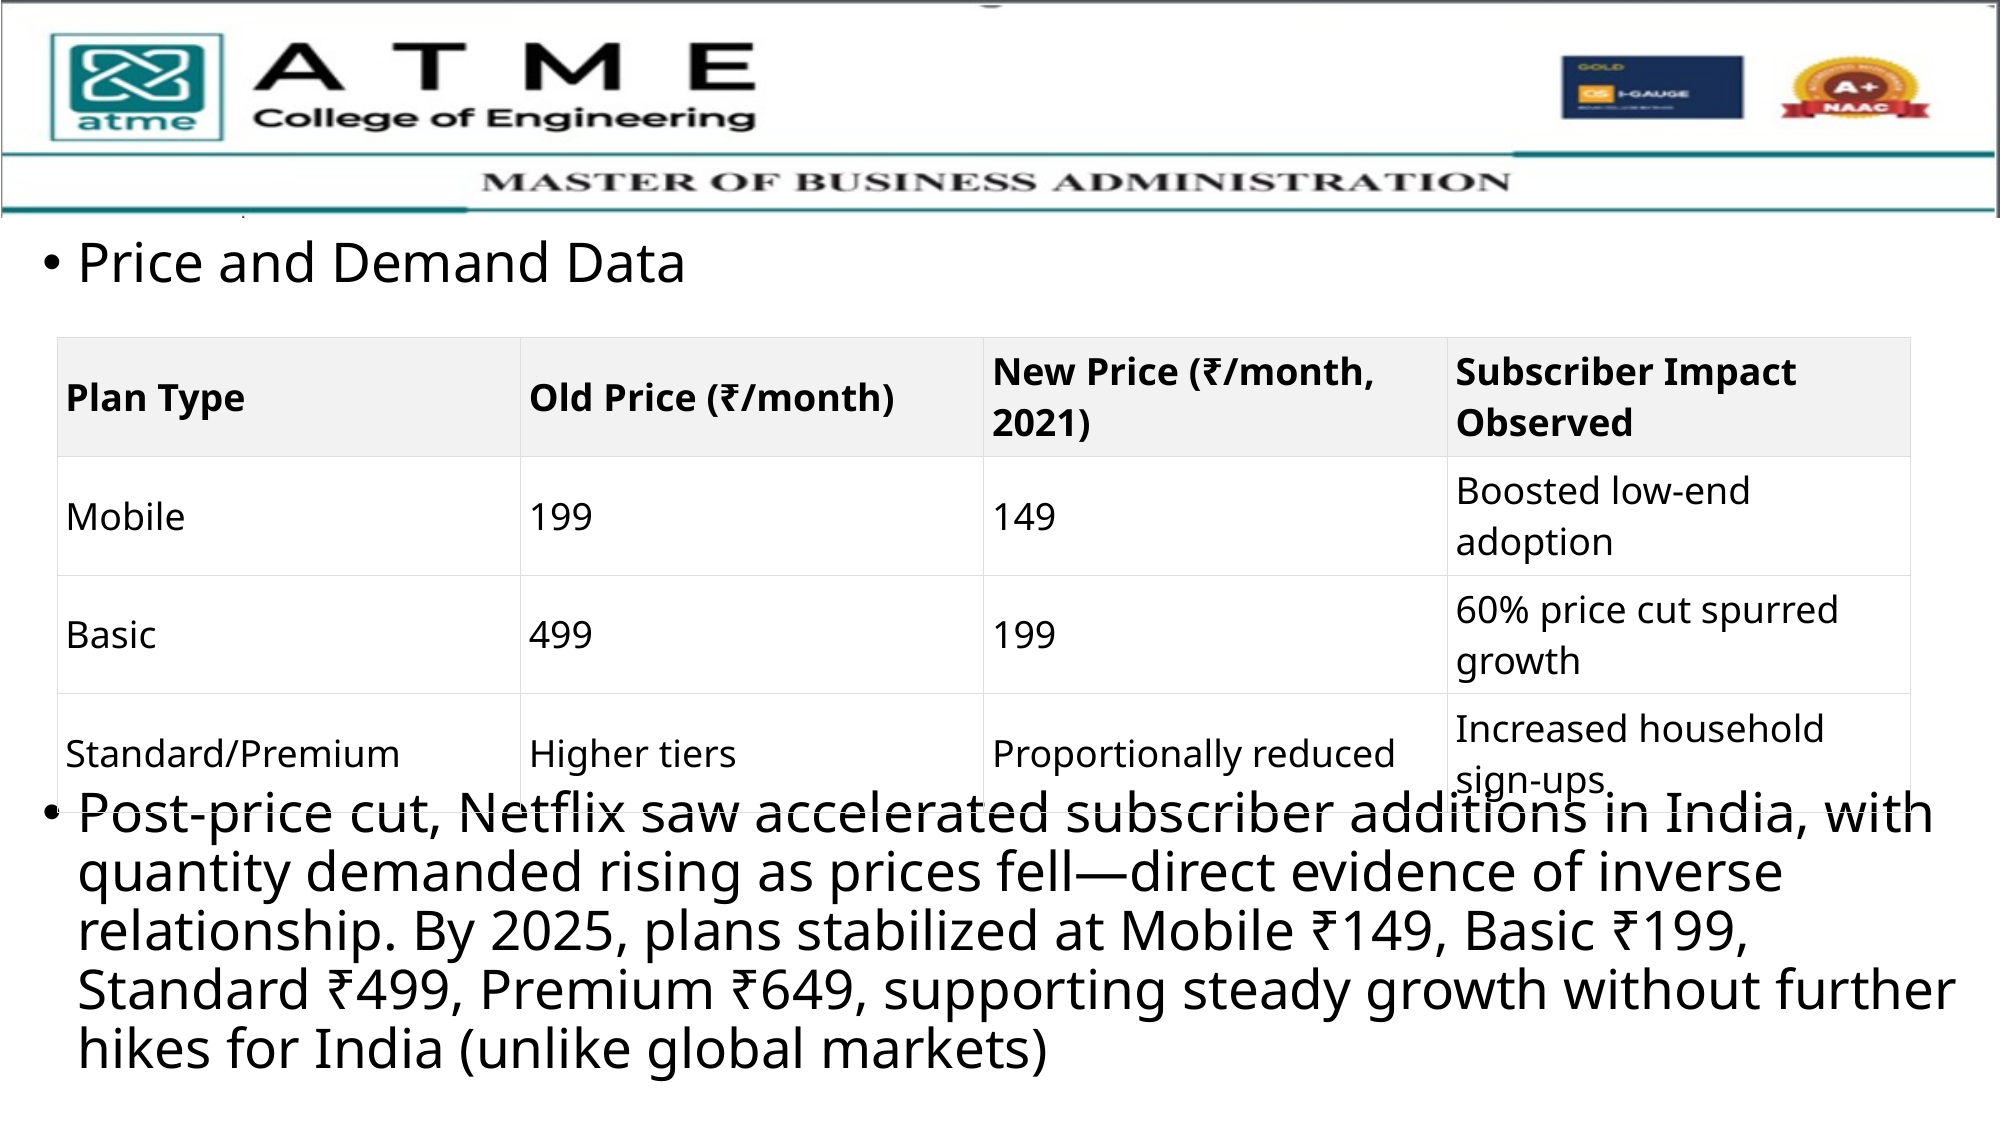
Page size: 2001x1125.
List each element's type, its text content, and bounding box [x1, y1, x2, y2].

table_header Subscriber Impact Observed [1448, 338, 1910, 456]
table_cell Proportionally reduced [984, 694, 1447, 812]
table_cell Higher tiers [521, 694, 983, 812]
table_cell Boosted low-end adoption [1448, 457, 1910, 575]
table_header Plan Type [58, 338, 520, 456]
table_header Old Price (₹/month) [521, 338, 983, 456]
table_cell Increased household sign-ups [1448, 694, 1910, 812]
table_cell 149 [984, 457, 1447, 575]
table_cell 499 [521, 576, 983, 693]
picture [1, 0, 2000, 218]
table_cell Mobile [58, 457, 520, 575]
list Price and Demand Data Post-price cut, Netflix saw accelerated subscriber additions in India, with quantity demanded rising as prices fell—direct evidence of inverse relationship. By 2025, plans stabilized at Mobile ₹149, Basic ₹199, Standard ₹499, Premium ₹649, supporting steady growth without further hikes for India (unlike global markets) [27, 228, 2000, 1096]
table_cell 60% price cut spurred growth [1448, 576, 1910, 693]
table_cell Standard/Premium [58, 694, 520, 812]
table_cell 199 [984, 576, 1447, 693]
table_cell Basic [58, 576, 520, 693]
table_cell 199 [521, 457, 983, 575]
table_header New Price (₹/month, 2021) [984, 338, 1447, 456]
